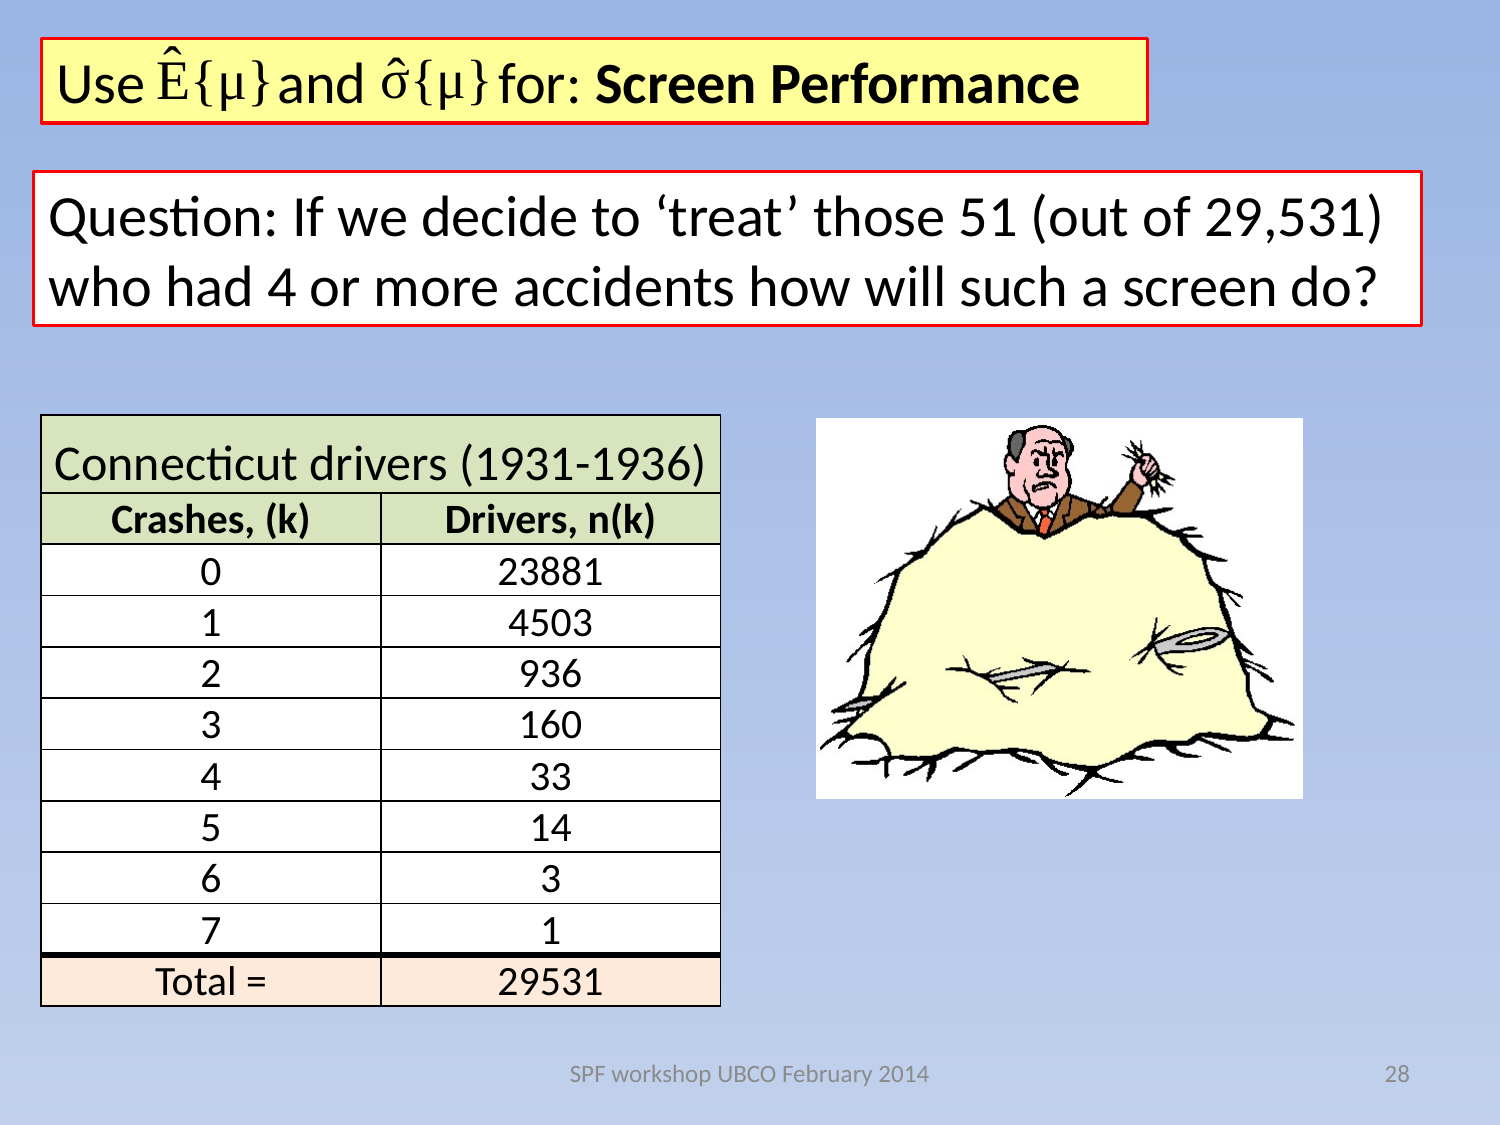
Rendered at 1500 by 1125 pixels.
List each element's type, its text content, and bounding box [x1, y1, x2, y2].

footer SPF workshop UBCO February 2014 [512, 1042, 988, 1103]
table_cell 6 [42, 853, 380, 903]
table_cell 3 [42, 699, 380, 749]
table_cell Drivers, n(k) [382, 494, 720, 543]
table_cell 160 [382, 699, 720, 749]
table_cell 1 [382, 904, 720, 952]
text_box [373, 47, 499, 122]
table_header Connecticut drivers (1931-1936) [42, 416, 720, 492]
table_cell 0 [42, 545, 380, 595]
text_box Use and for: Screen Performance [287, 38, 1148, 124]
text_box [147, 33, 284, 123]
table_cell 4503 [382, 596, 720, 646]
picture [816, 418, 1303, 799]
table_cell 936 [382, 648, 720, 697]
table_cell 5 [42, 802, 380, 851]
table_cell 29531 [382, 958, 720, 1005]
table_cell Crashes, (k) [42, 494, 380, 543]
table_cell 1 [42, 596, 380, 646]
text_box Question: If we decide to ‘treat’ those 51 (out of 29,531) who had 4 or more accidents how will such a screen do? [33, 171, 1422, 326]
table_cell 33 [382, 750, 720, 800]
text_box Use and for: Screen Performance [41, 38, 142, 124]
table_cell 7 [42, 904, 380, 952]
table_cell 3 [382, 853, 720, 903]
table_cell 14 [382, 802, 720, 851]
table_cell 2 [42, 648, 380, 697]
slide_number 28 [1074, 1042, 1425, 1103]
table_cell 4 [42, 750, 380, 800]
table_cell Total = [42, 958, 380, 1005]
table_cell 23881 [382, 545, 720, 595]
